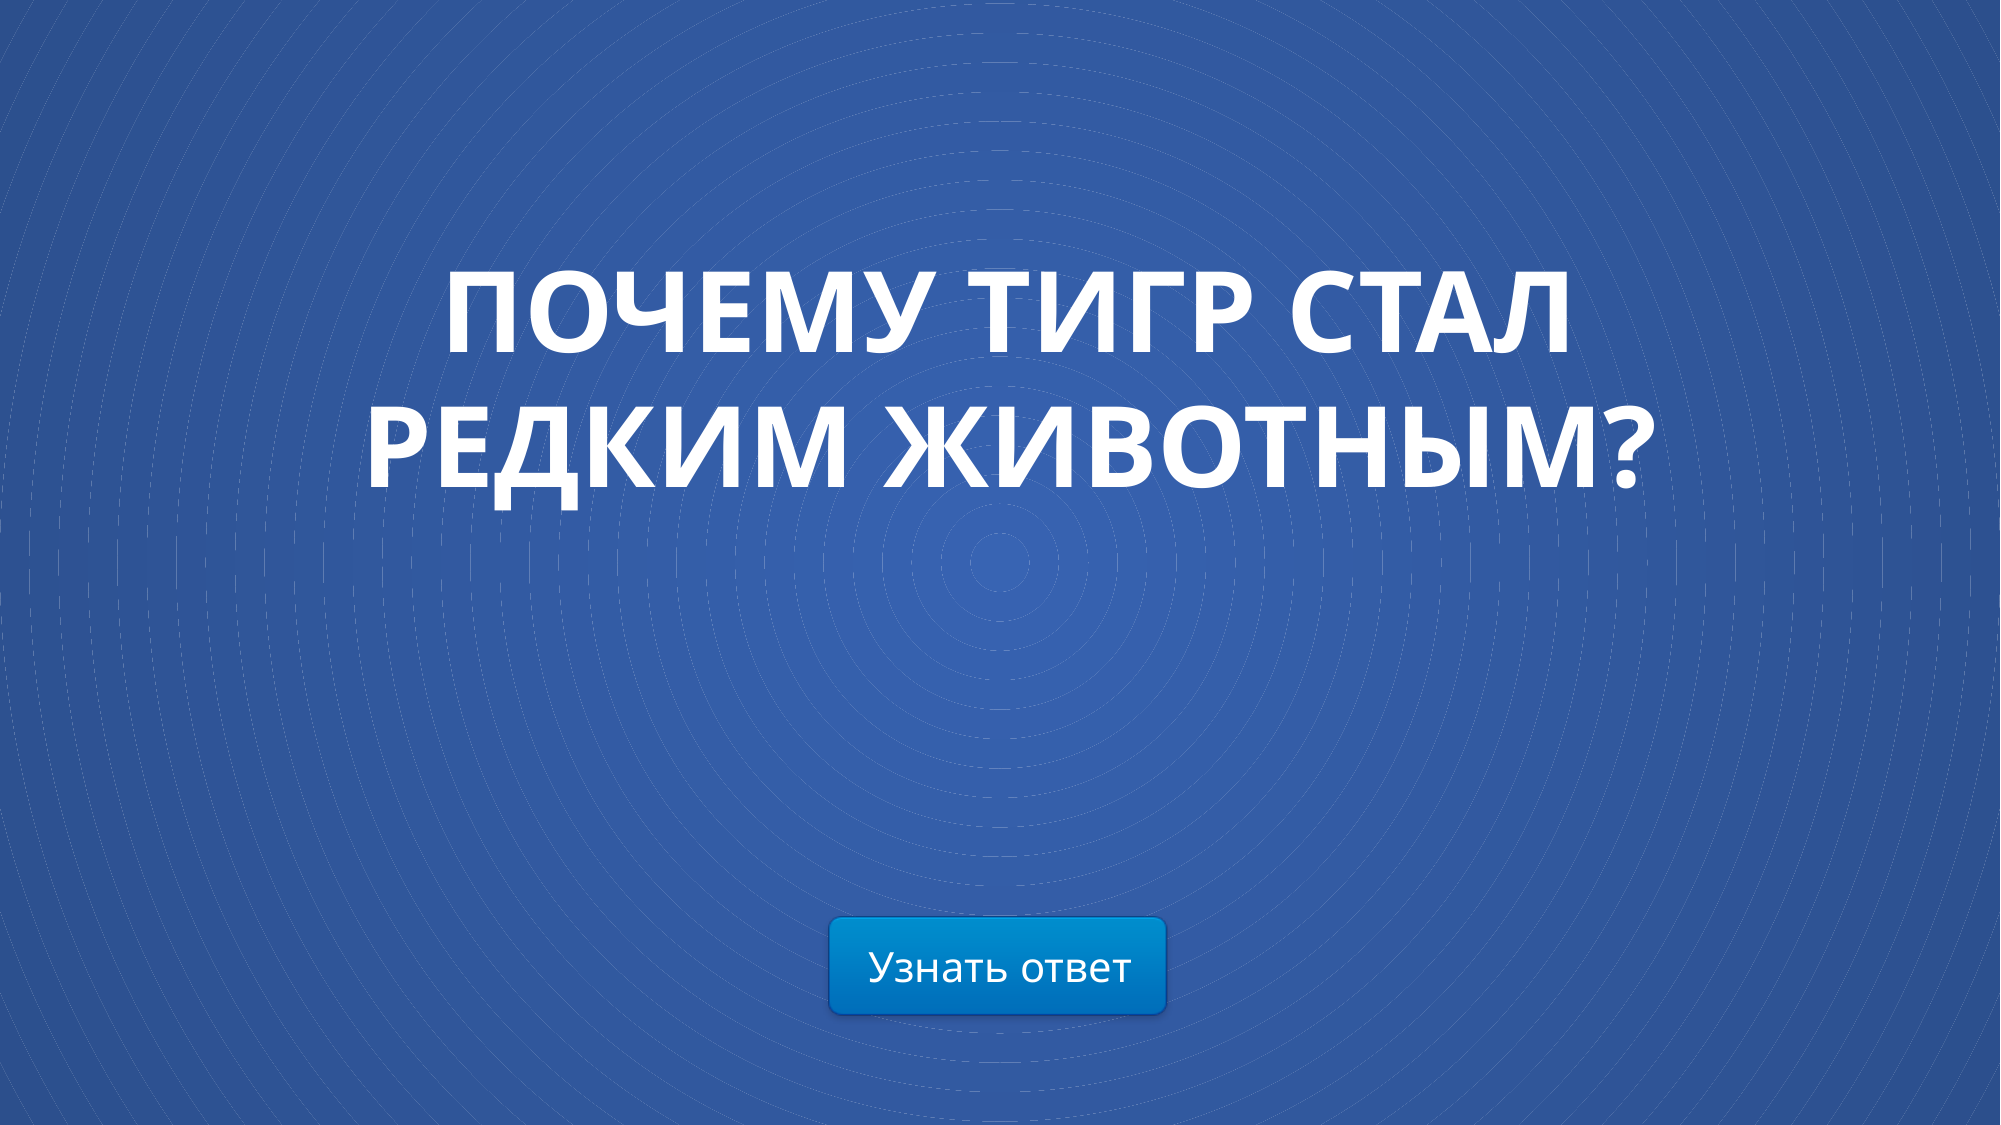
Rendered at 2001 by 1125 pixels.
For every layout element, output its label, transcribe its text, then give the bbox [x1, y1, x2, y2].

text_box ПОЧЕМУ ТИГР СТАЛ РЕДКИМ ЖИВОТНЫМ? [298, 232, 1720, 518]
picture [793, 902, 1180, 1035]
